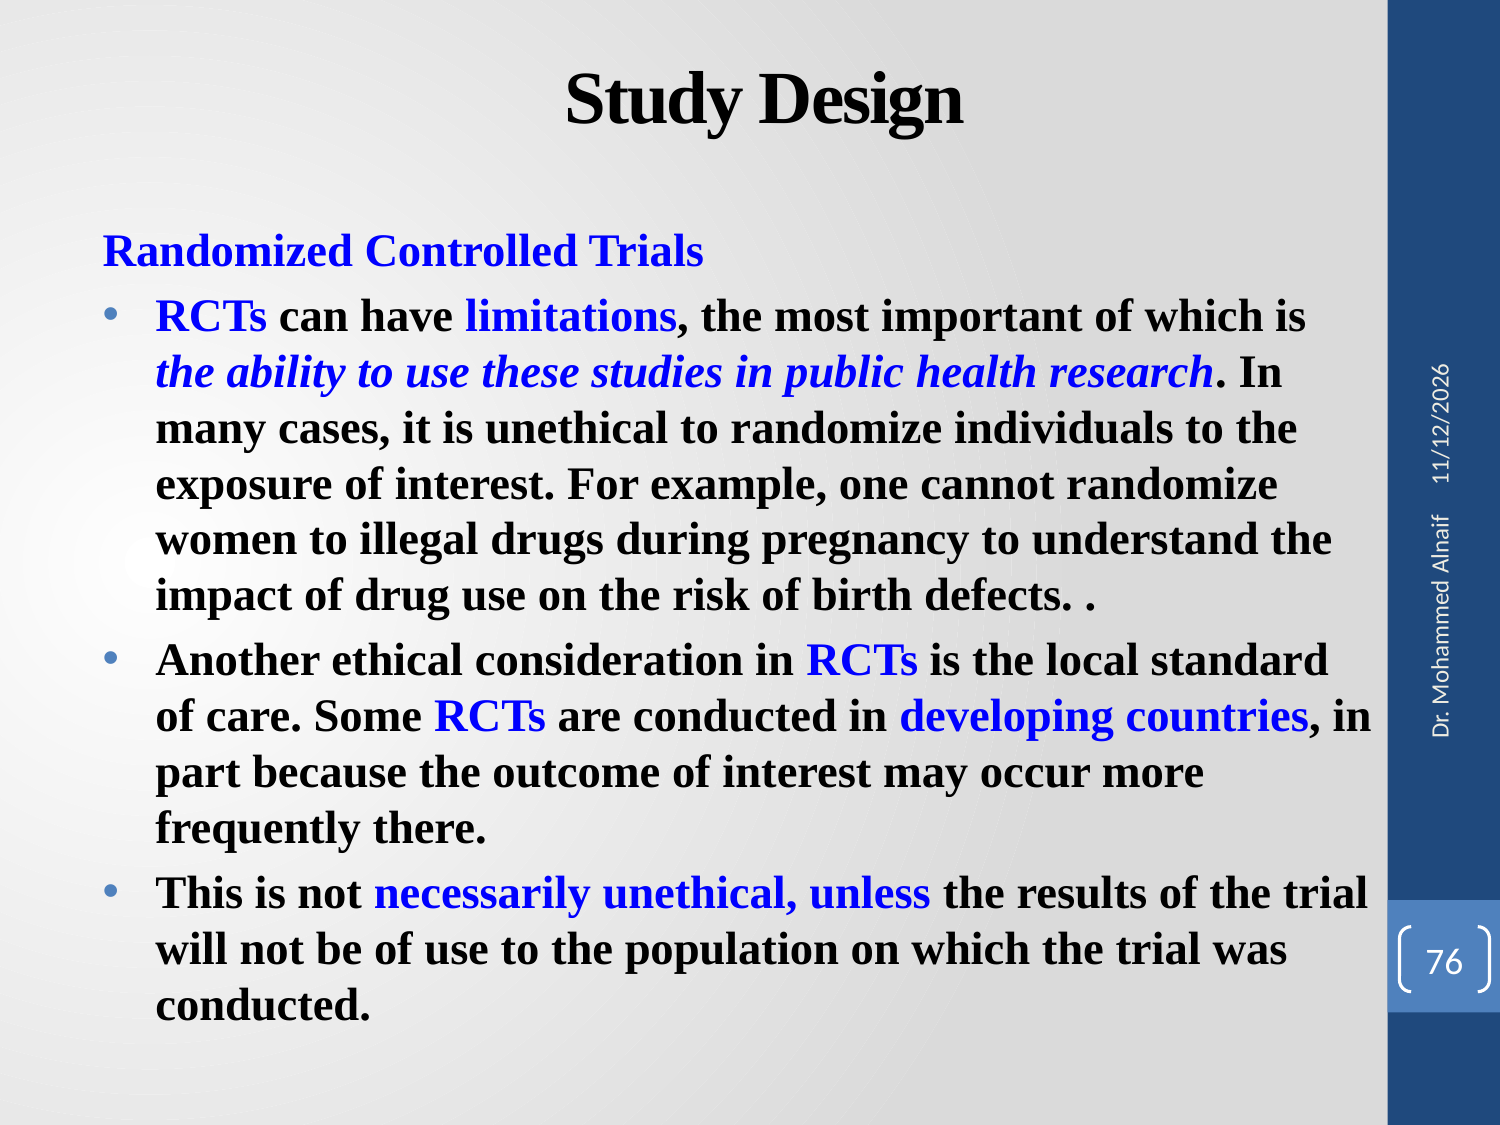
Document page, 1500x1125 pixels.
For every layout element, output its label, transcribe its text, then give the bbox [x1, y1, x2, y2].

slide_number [1408, 100, 1469, 500]
footer Dr. Mohammed Alnaif [1408, 500, 1469, 889]
slide_number 76 [1397, 925, 1492, 994]
title Study Design [112, 37, 1388, 147]
subtitle Randomized Controlled Trials RCTs can have limitations, the most important of which is the ability to use these studies in public health research. In many cases, it is unethical to randomize individuals to the exposure of interest. For example, one cannot randomize women to illegal drugs during pregnancy to understand the impact of drug use on the risk of birth defects. . Another ethical consideration in RCTs is the local standard of care. Some RCTs are conducted in developing countries, in part because the outcome of interest may occur more frequently there. This is not necessarily unethical, unless the results of the trial will not be of use to the population on which the trial was conducted. [87, 212, 1388, 1038]
